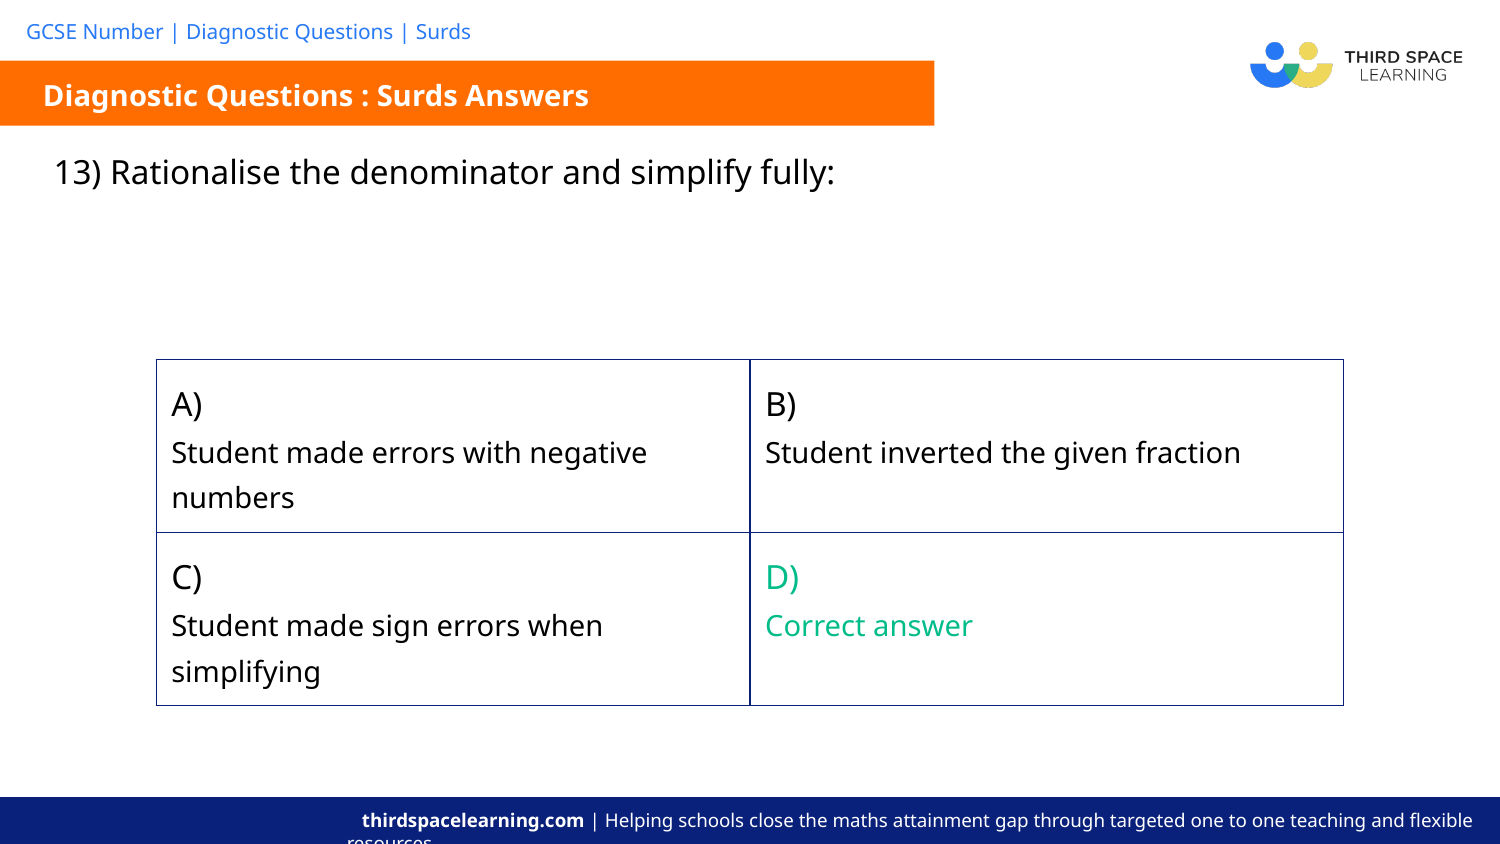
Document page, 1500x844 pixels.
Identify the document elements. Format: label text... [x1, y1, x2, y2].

text_box Diagnostic Questions : Surds Answers [27, 61, 778, 127]
picture [1250, 33, 1465, 99]
